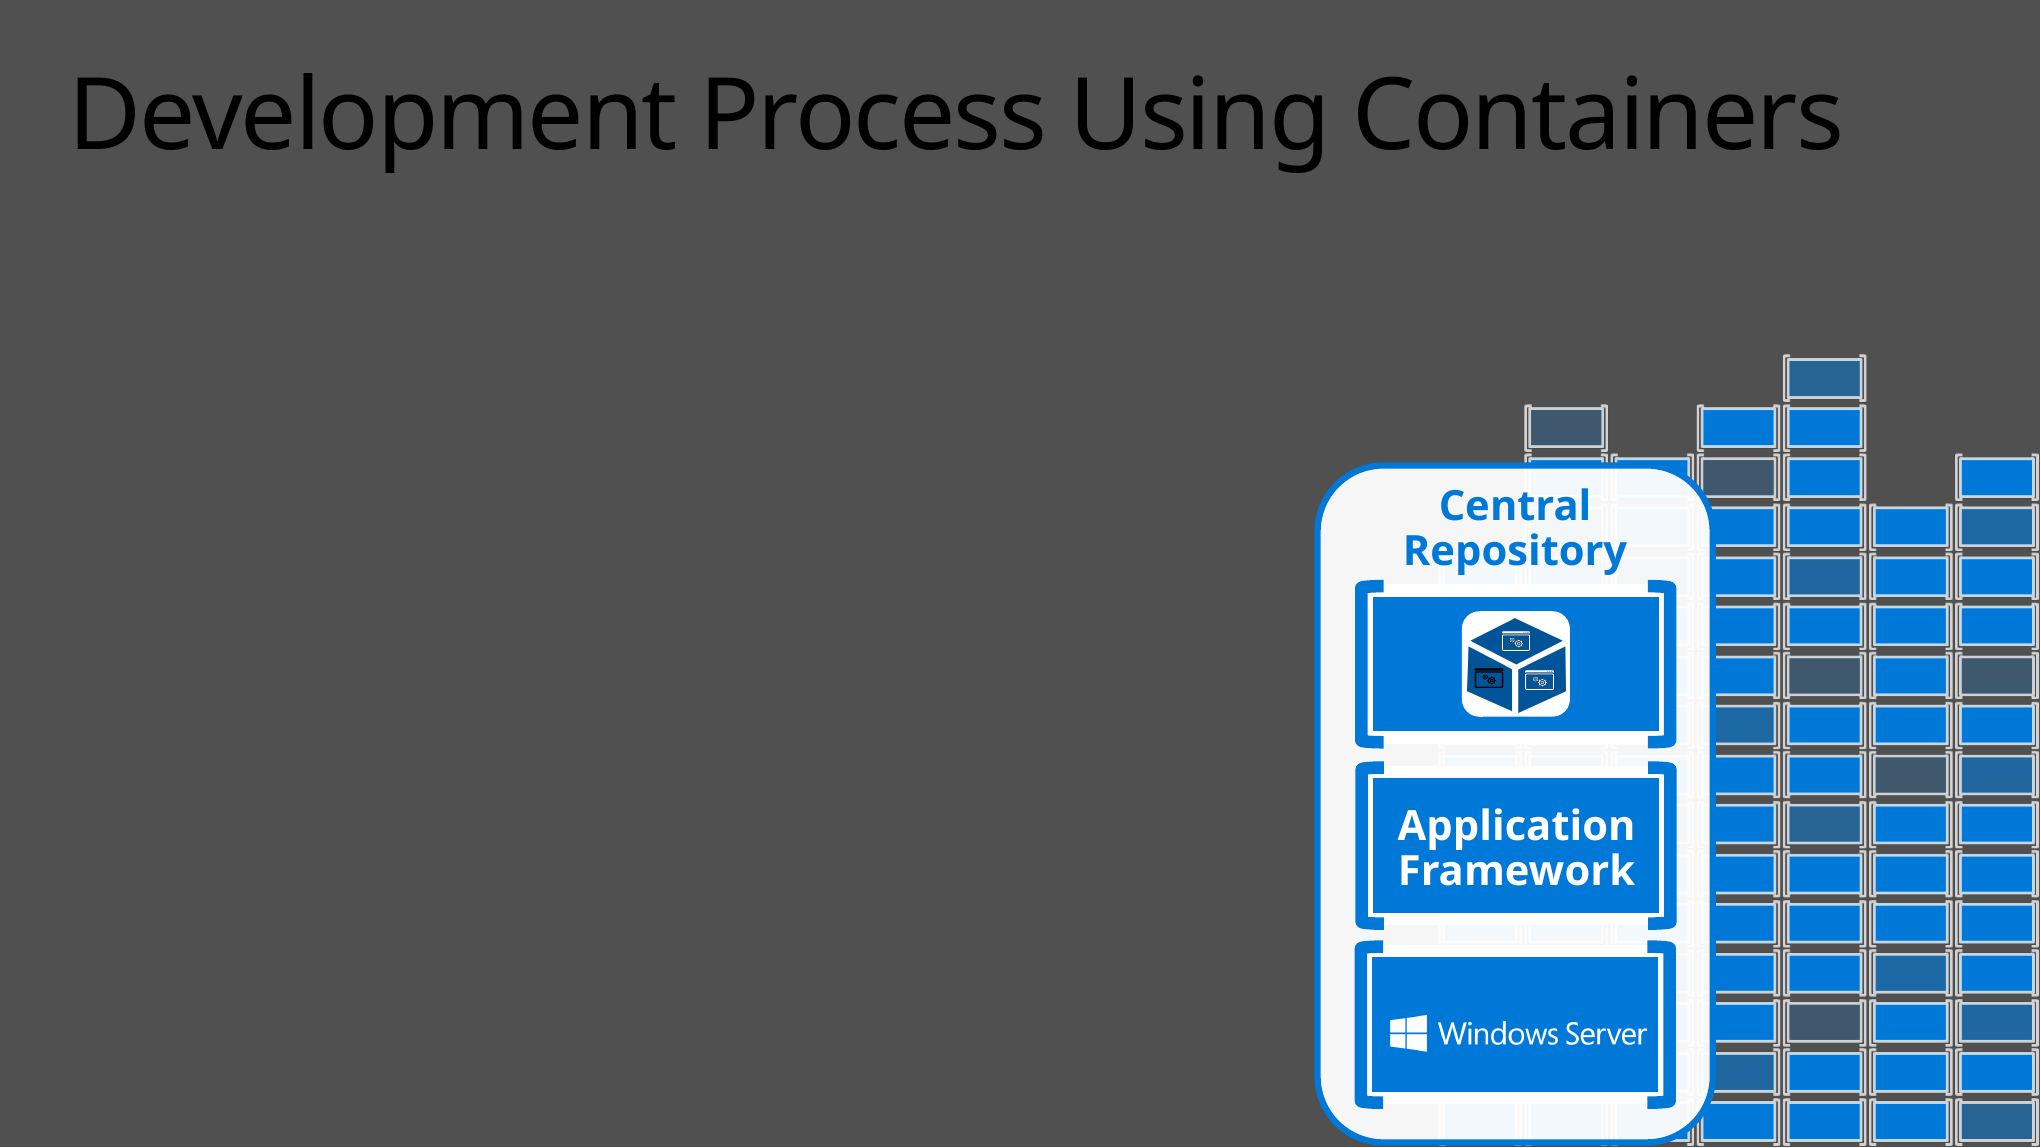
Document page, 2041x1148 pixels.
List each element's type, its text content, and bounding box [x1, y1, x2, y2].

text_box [1360, 946, 1670, 1103]
text_box Central Repository [1316, 464, 1438, 1144]
title Development Process Using Containers [45, 48, 1996, 199]
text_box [1360, 585, 1671, 743]
picture [1438, 354, 2039, 1147]
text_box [1361, 767, 1671, 924]
picture [1374, 999, 1667, 1068]
